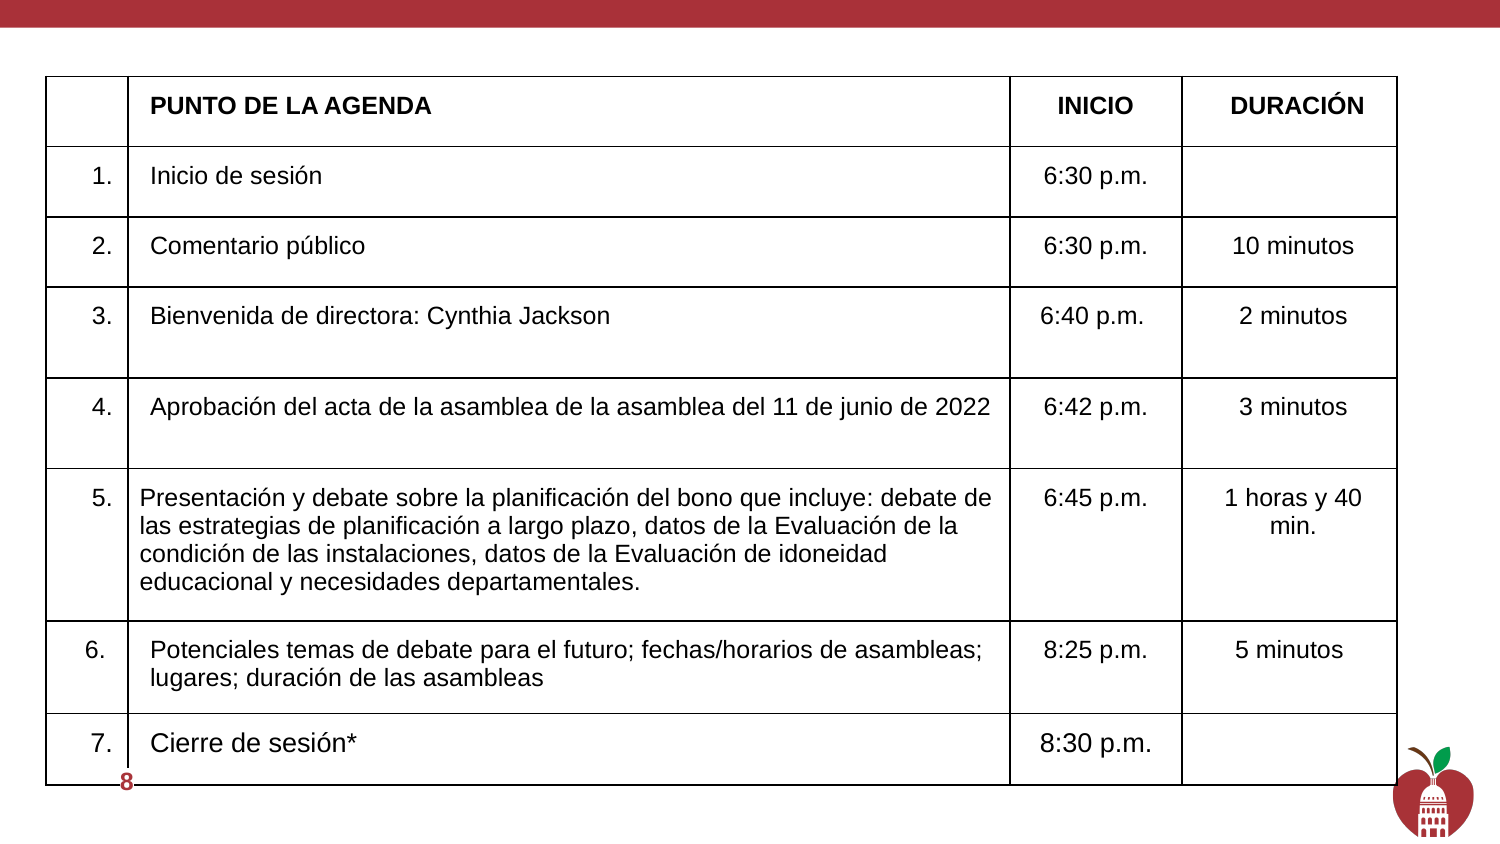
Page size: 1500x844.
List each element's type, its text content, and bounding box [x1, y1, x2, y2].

table_cell 6:40 p.m. [1011, 288, 1181, 377]
table_cell 6. [47, 622, 127, 713]
table_cell [1183, 714, 1396, 784]
table_cell Aprobación del acta de la asamblea de la asamblea del 11 de junio de 2022 [129, 379, 1009, 468]
table_cell 4. [47, 379, 127, 468]
table_cell 6:42 p.m. [1011, 379, 1181, 468]
table_cell 6:30 p.m. [1011, 218, 1181, 286]
text_box [0, 0, 1500, 28]
table_cell Presentación y debate sobre la planificación del bono que incluye: debate de las estrategias de planificación a largo plazo, datos de la Evaluación de la condición de las instalaciones, datos de la Evaluación de idoneidad educacional y necesidades departamentales. [129, 469, 1009, 620]
table_cell Cierre de sesión* [129, 714, 1009, 784]
slide_number 8 [58, 749, 149, 814]
table_header DURACIÓN [1183, 77, 1396, 146]
table_cell 3 minutos [1183, 379, 1396, 468]
table_cell Comentario público [129, 218, 1009, 286]
table_cell [1183, 147, 1396, 216]
table_header INICIO [1011, 77, 1181, 146]
table_cell Potenciales temas de debate para el futuro; fechas/horarios de asambleas; lugares; duración de las asambleas [129, 622, 1009, 713]
table_cell 8:25 p.m. [1011, 622, 1181, 713]
table_header [47, 77, 127, 146]
table_cell 5. [47, 469, 127, 620]
table_cell 2. [47, 218, 127, 286]
picture [1385, 744, 1481, 839]
table_cell 6:45 p.m. [1011, 469, 1181, 620]
table_cell 5 minutos [1183, 622, 1396, 713]
table_cell 3. [47, 288, 127, 377]
table_cell Bienvenida de directora: Cynthia Jackson [129, 288, 1009, 377]
table_header PUNTO DE LA AGENDA [129, 77, 1009, 146]
table_cell 7. [47, 714, 127, 784]
table_cell 1. [47, 147, 127, 216]
table_cell 10 minutos [1183, 218, 1396, 286]
table_cell 2 minutos [1183, 288, 1396, 377]
table_cell 6:30 p.m. [1011, 147, 1181, 216]
table_cell 1 horas y 40 min. [1183, 469, 1396, 620]
table_cell Inicio de sesión [129, 147, 1009, 216]
table_cell 8:30 p.m. [1011, 714, 1181, 784]
